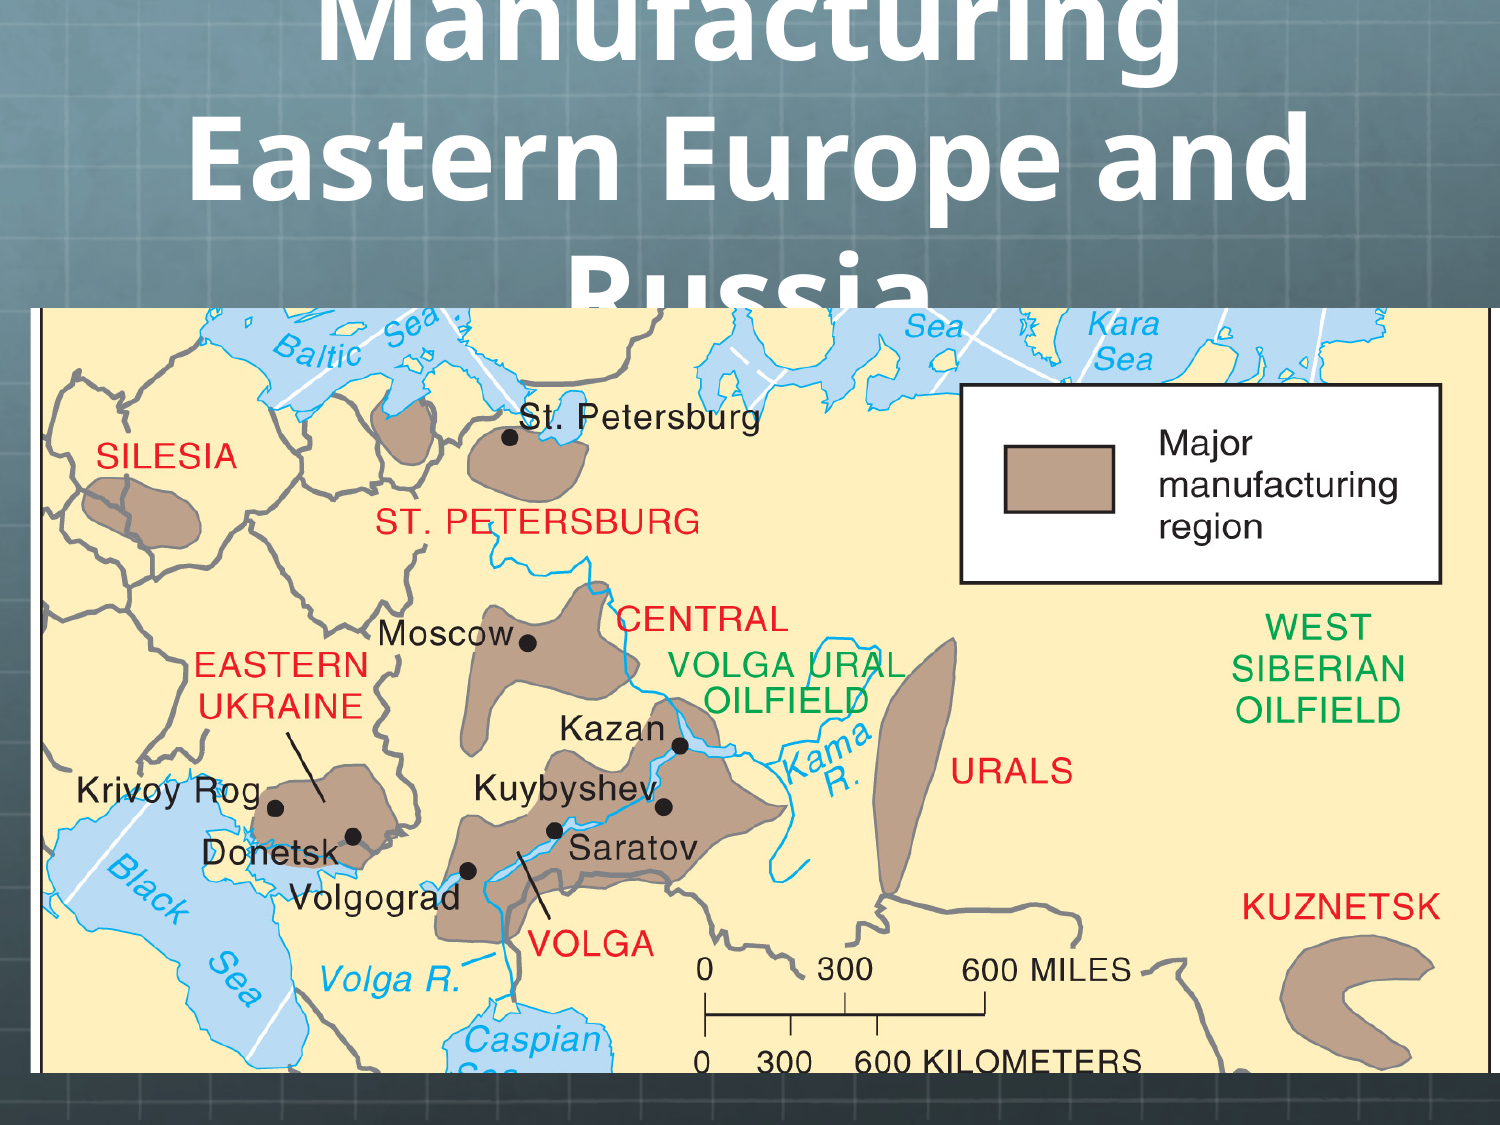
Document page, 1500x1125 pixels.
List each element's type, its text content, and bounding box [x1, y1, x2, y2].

title Manufacturing Eastern Europe and Russia [127, 17, 1372, 285]
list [29, 308, 1500, 1073]
picture [0, 0, 1500, 1125]
